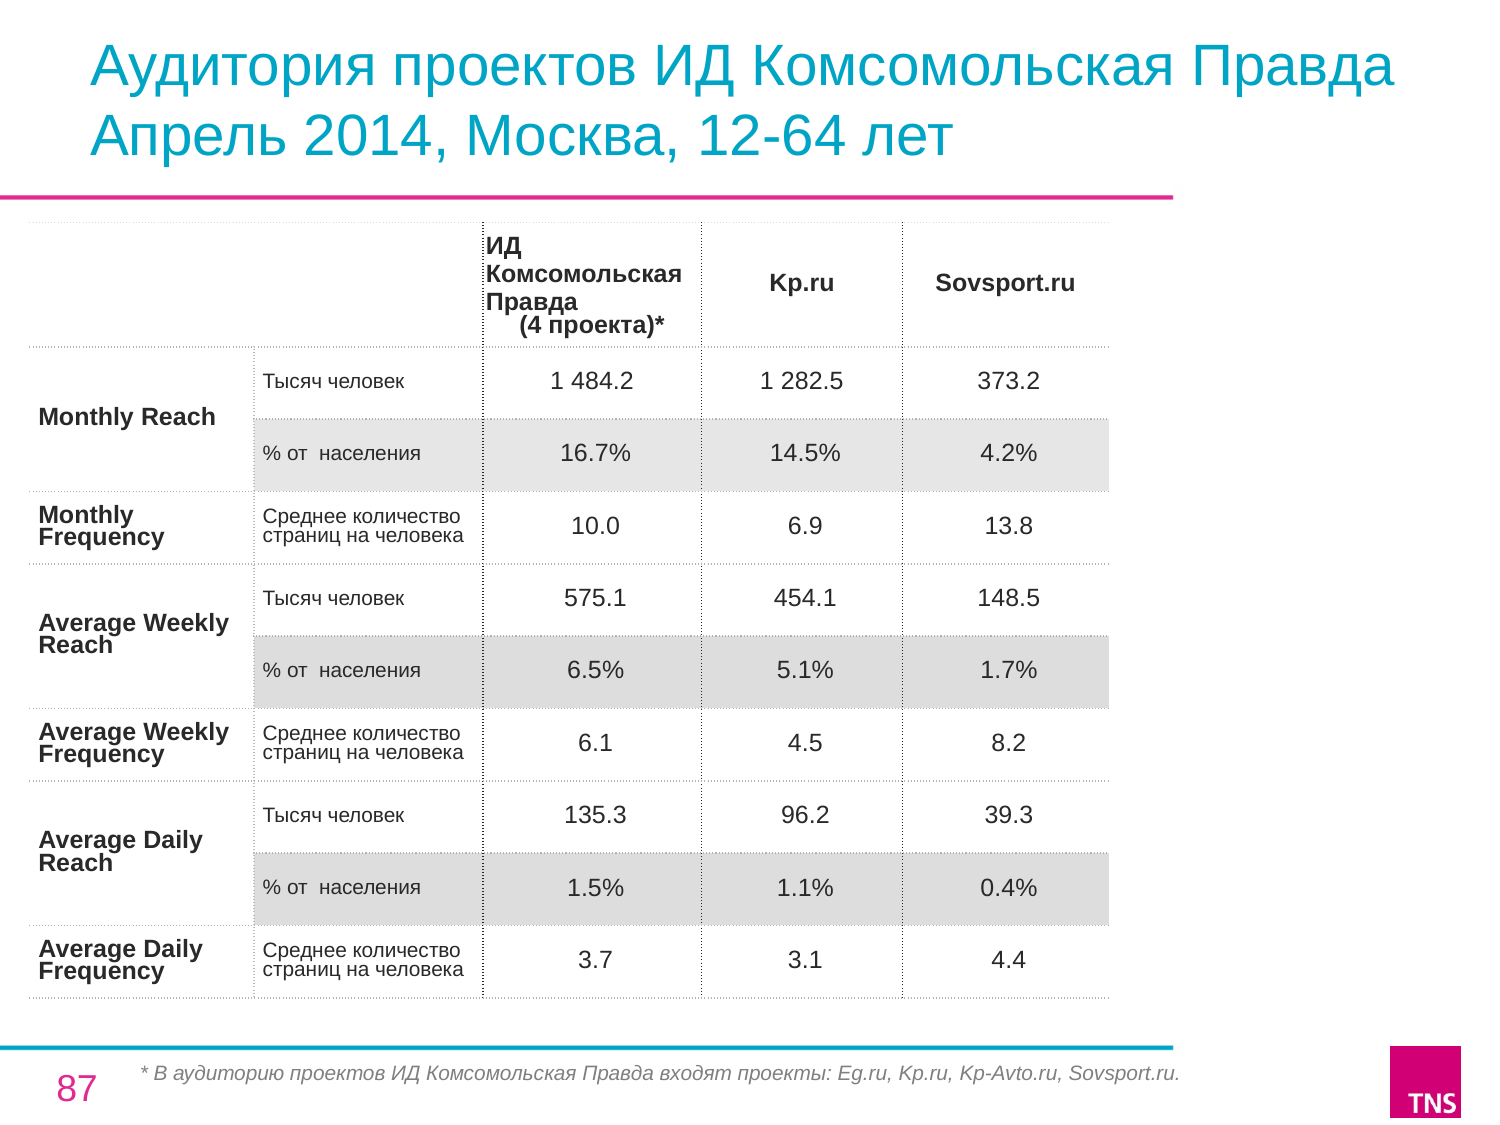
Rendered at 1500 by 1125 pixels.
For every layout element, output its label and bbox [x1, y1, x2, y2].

picture [0, 0, 1500, 1125]
table_cell [29, 347, 1109, 998]
title [74, 8, 1476, 187]
slide_number [40, 1055, 392, 1125]
text_box [124, 1052, 1463, 1092]
table_header [29, 223, 1109, 347]
